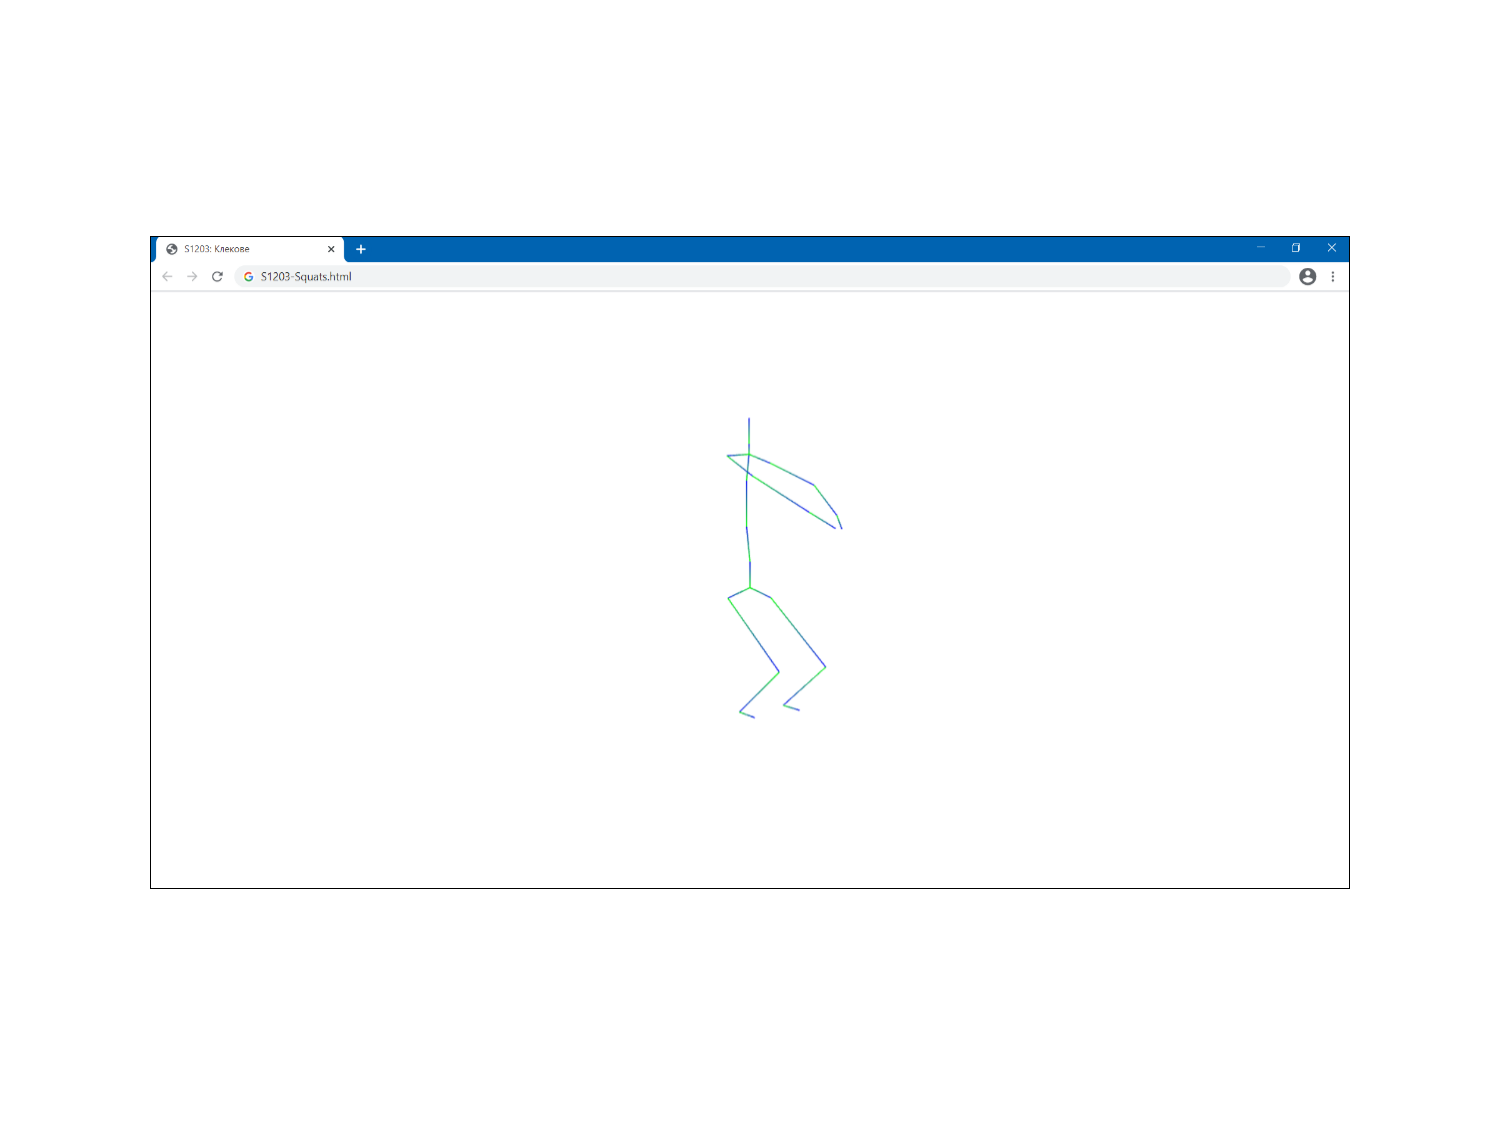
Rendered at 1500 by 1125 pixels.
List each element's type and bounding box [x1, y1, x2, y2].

picture [149, 236, 1351, 889]
